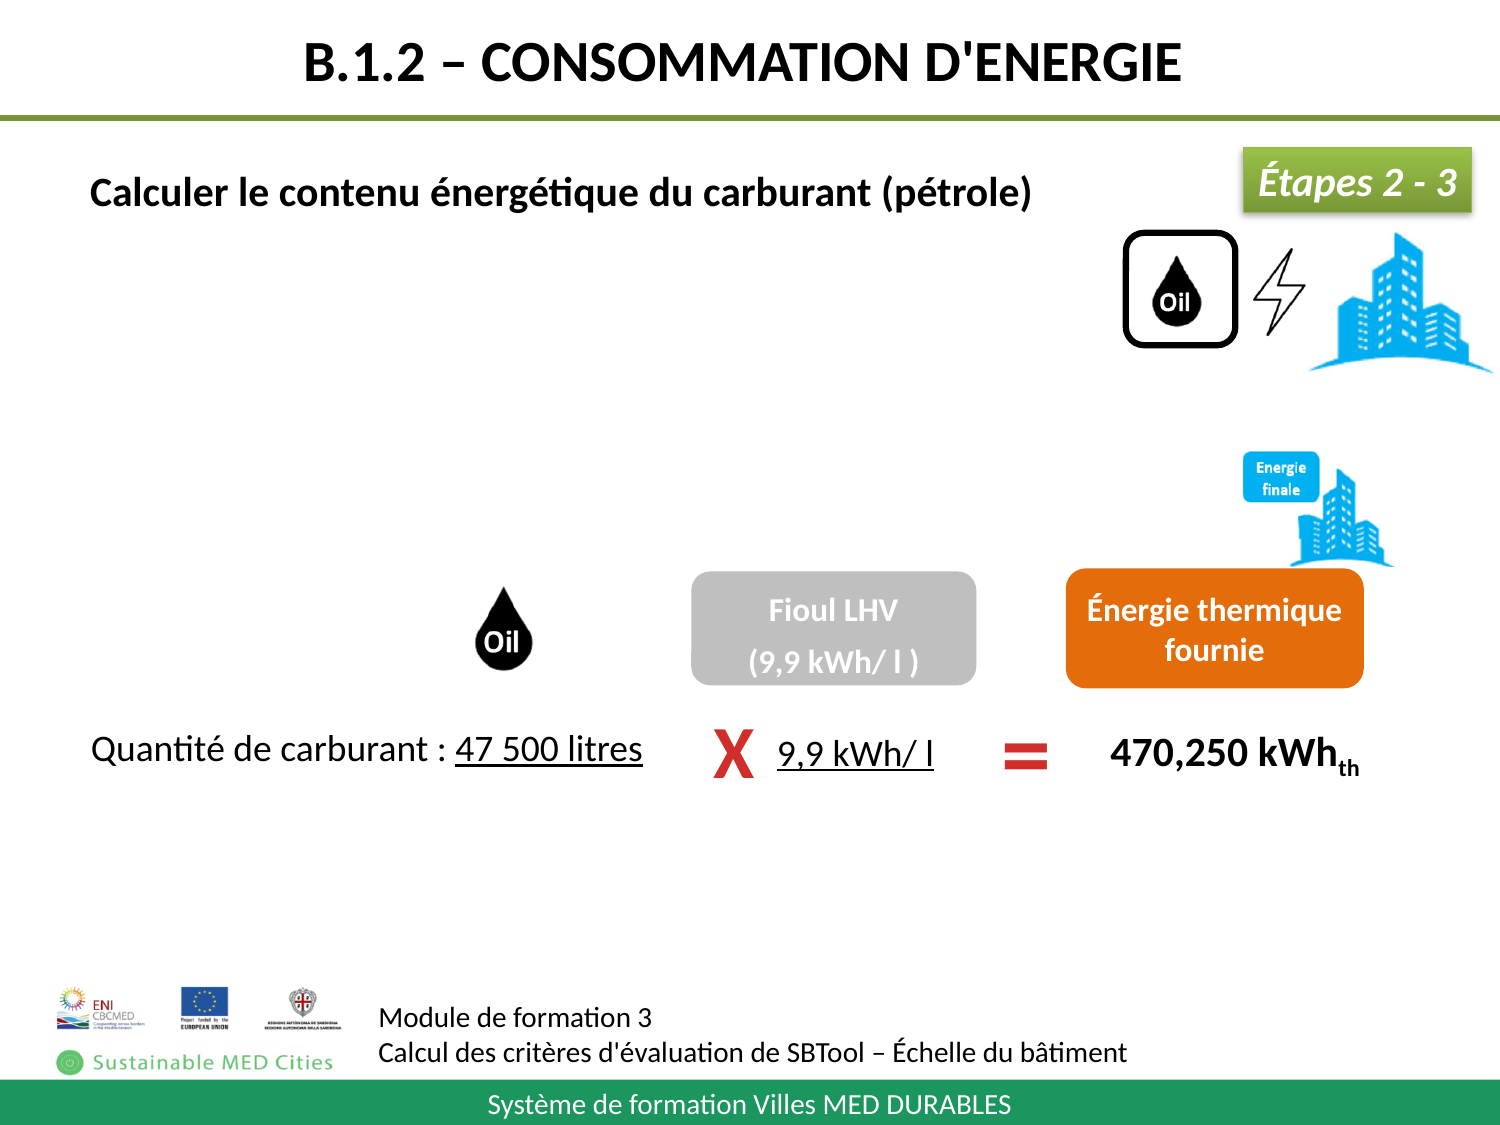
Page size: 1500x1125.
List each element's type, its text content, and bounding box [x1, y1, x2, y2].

title B.1.2 – CONSOMMATION D'ENERGIE [0, 0, 1500, 117]
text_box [72, 147, 1500, 818]
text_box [0, 972, 1500, 1125]
